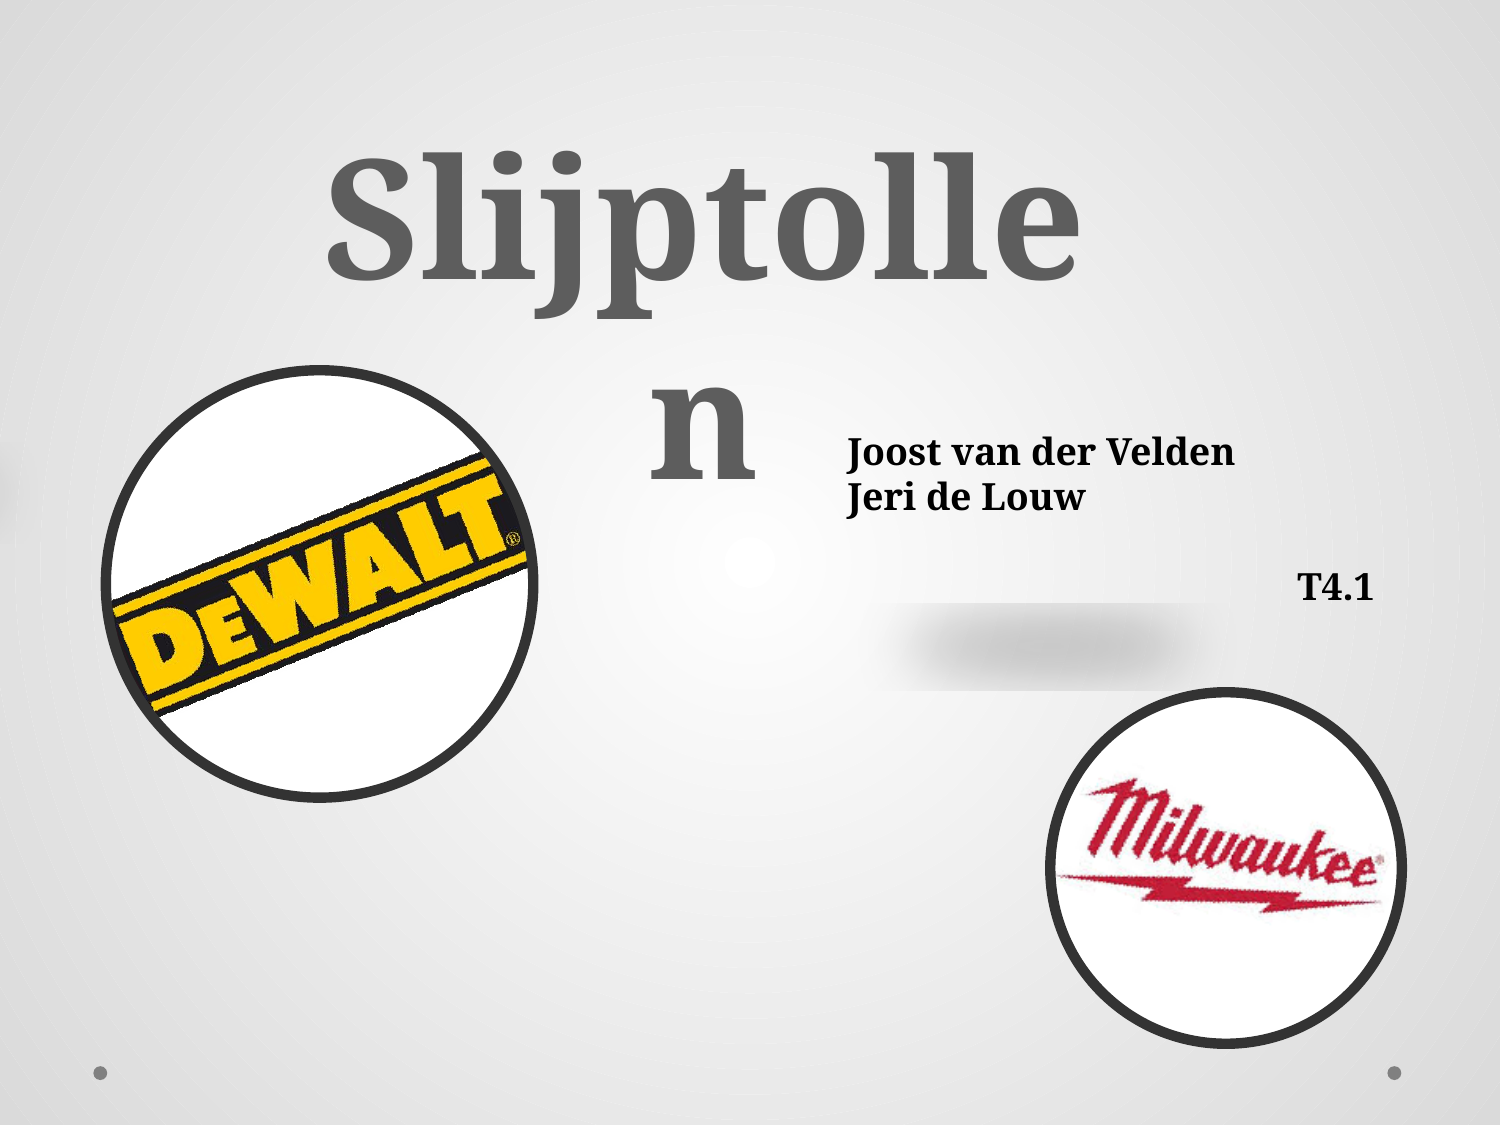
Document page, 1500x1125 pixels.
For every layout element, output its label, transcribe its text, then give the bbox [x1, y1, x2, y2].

picture [105, 369, 534, 798]
text_box Joost van der Velden Jeri de Louw T4.1 [832, 420, 1500, 616]
picture [1050, 691, 1403, 1045]
text_box Slijptollen [279, 105, 1130, 521]
